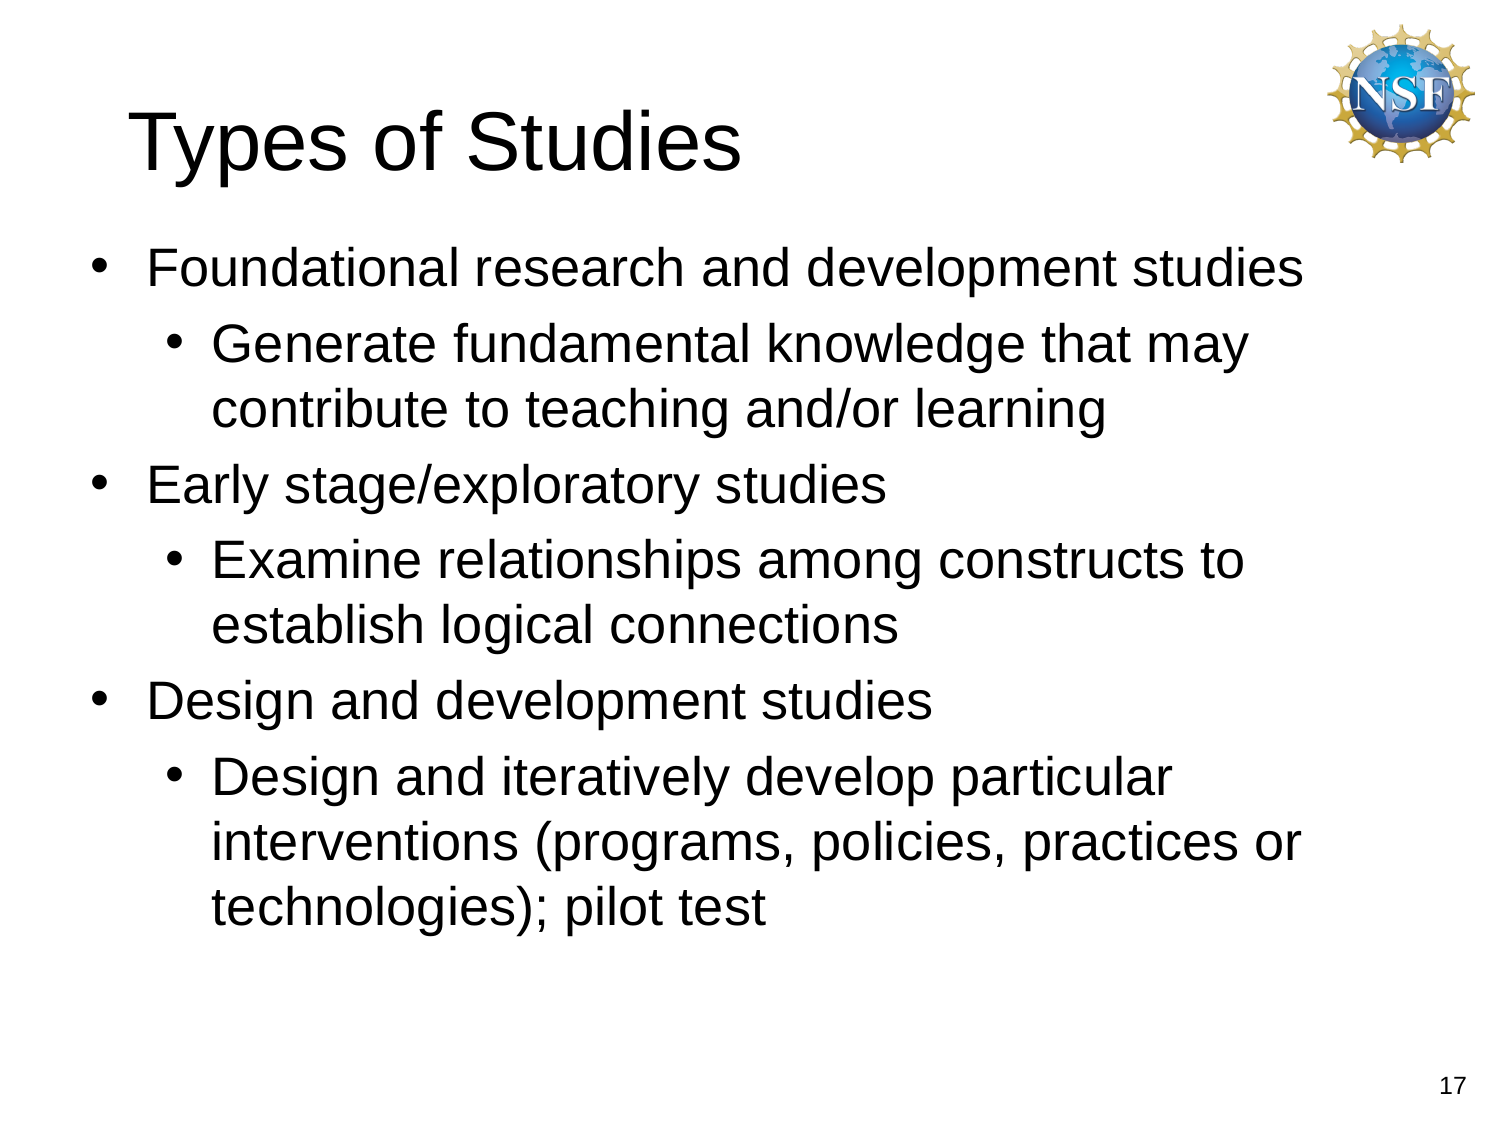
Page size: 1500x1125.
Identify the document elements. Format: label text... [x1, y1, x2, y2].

list Foundational research and development studies Generate fundamental knowledge that may contribute to teaching and/or learning Early stage/exploratory studies Examine relationships among constructs to establish logical connections Design and development studies Design and iteratively develop particular interventions (programs, policies, practices or technologies); pilot test [75, 224, 1438, 1075]
title Types of Studies [112, 50, 1388, 224]
picture [1327, 24, 1475, 163]
